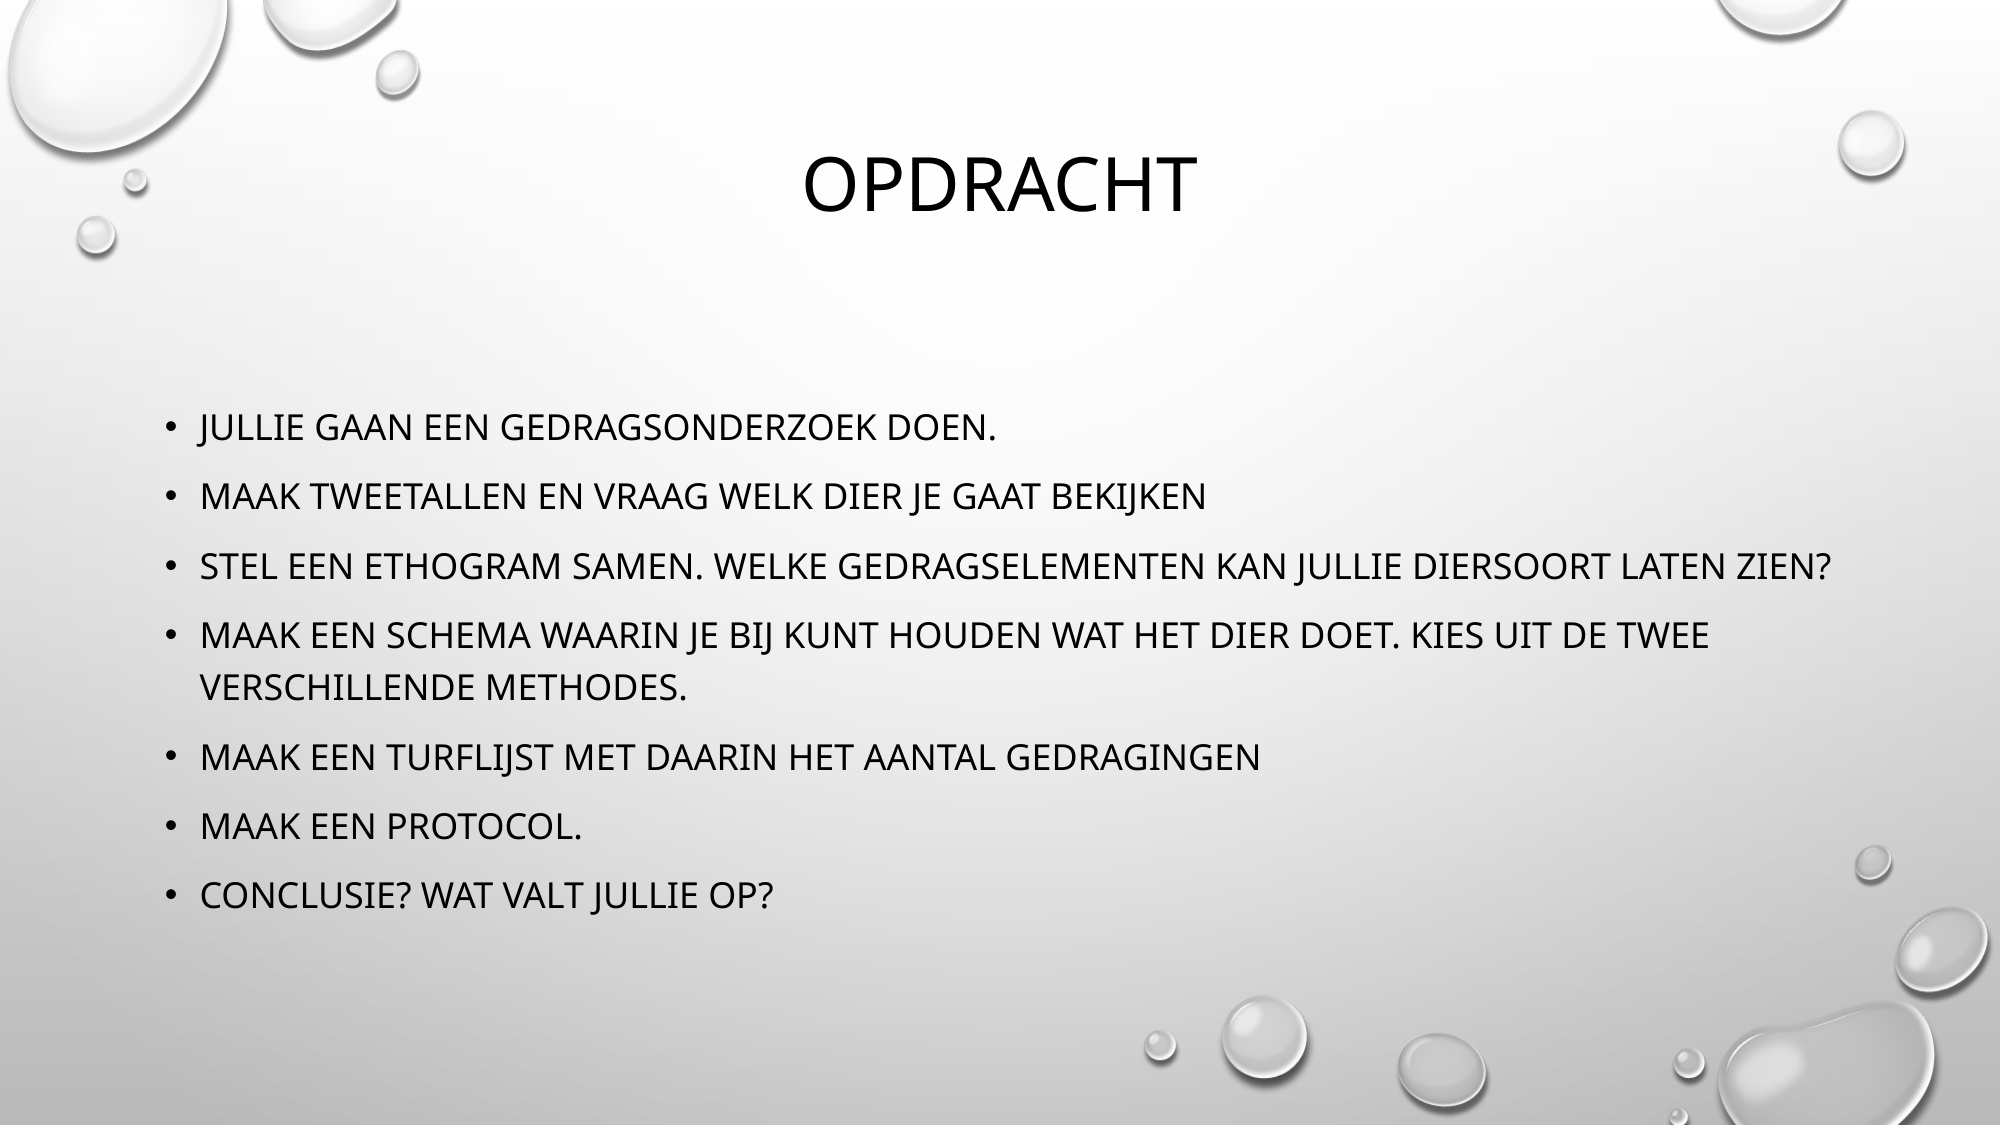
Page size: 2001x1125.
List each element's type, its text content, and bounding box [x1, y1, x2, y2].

list Jullie gaan een gedragsonderzoek doen. Maak tweetallen en vraag welk dier je gaat bekijken Stel een ethogram samen. Welke gedragselementen kan jullie diersoort laten zien? Maak een schema waarin je bij kunt houden wat het dier doet. Kies uit de twee verschillende methodes. Maak een turflijst met daarin het aantal gedragingen Maak een protocol. Conclusie? Wat valt jullie op? [149, 388, 1850, 950]
picture [0, 0, 2000, 1125]
title Opdracht [149, 101, 1851, 364]
